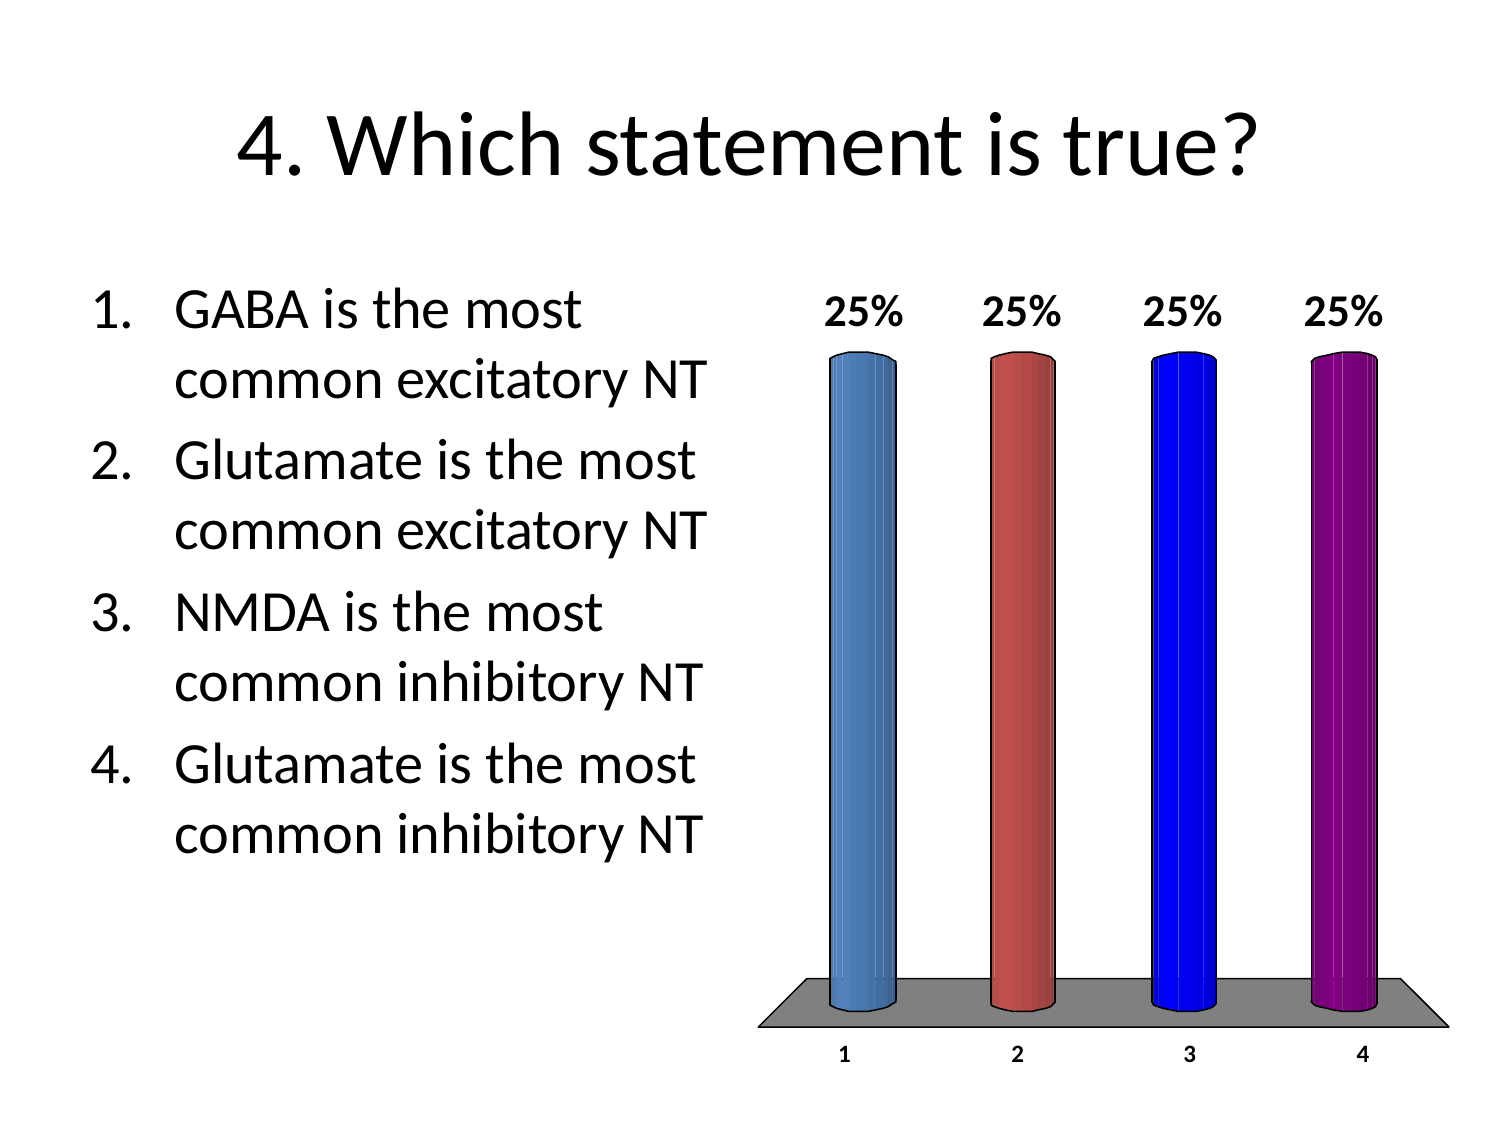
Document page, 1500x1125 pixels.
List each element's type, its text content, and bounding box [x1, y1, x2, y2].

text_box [739, 270, 1490, 1115]
title 4. Which statement is true? [75, 45, 1425, 233]
list GABA is the most common excitatory NT Glutamate is the most common excitatory NT NMDA is the most common inhibitory NT Glutamate is the most common inhibitory NT [75, 262, 750, 1005]
